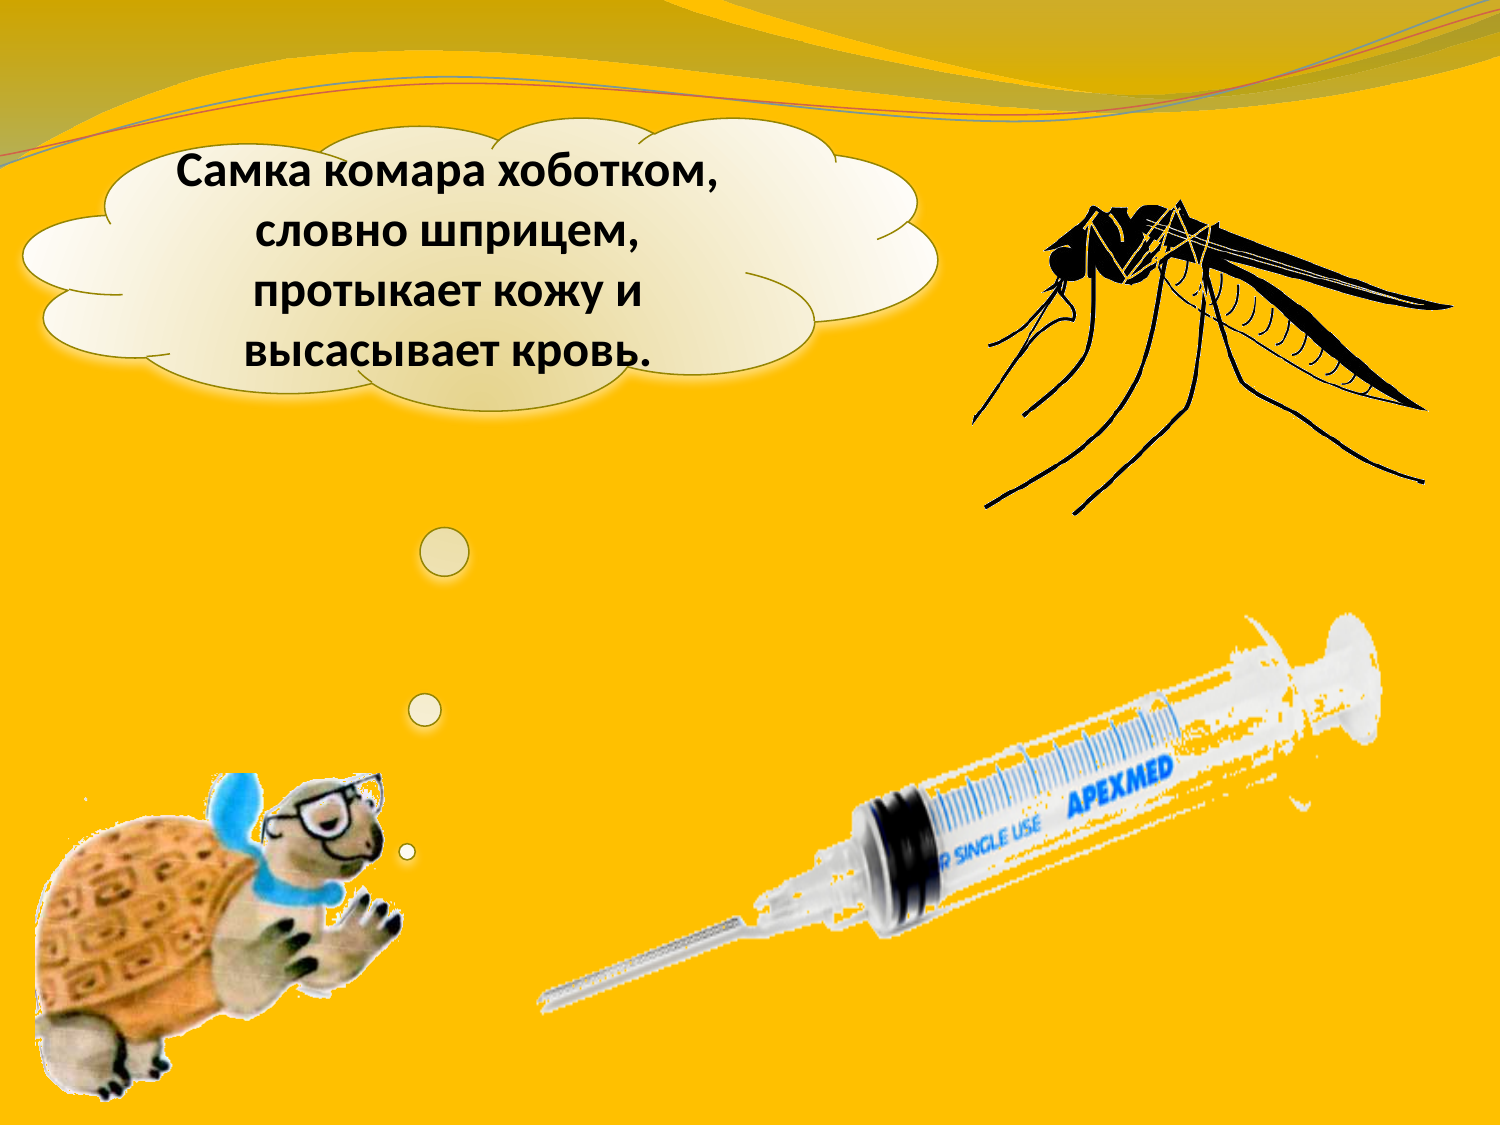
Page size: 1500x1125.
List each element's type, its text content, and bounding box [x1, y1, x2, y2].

text_box Самка комара хоботком, словно шприцем, протыкает кожу и высасывает кровь. [21, 117, 939, 412]
text_box Самка комара хоботком, словно шприцем, протыкает кожу и высасывает кровь. [419, 526, 470, 578]
picture [34, 773, 411, 1110]
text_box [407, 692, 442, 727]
picture [503, 550, 1425, 1082]
picture [972, 198, 1454, 517]
